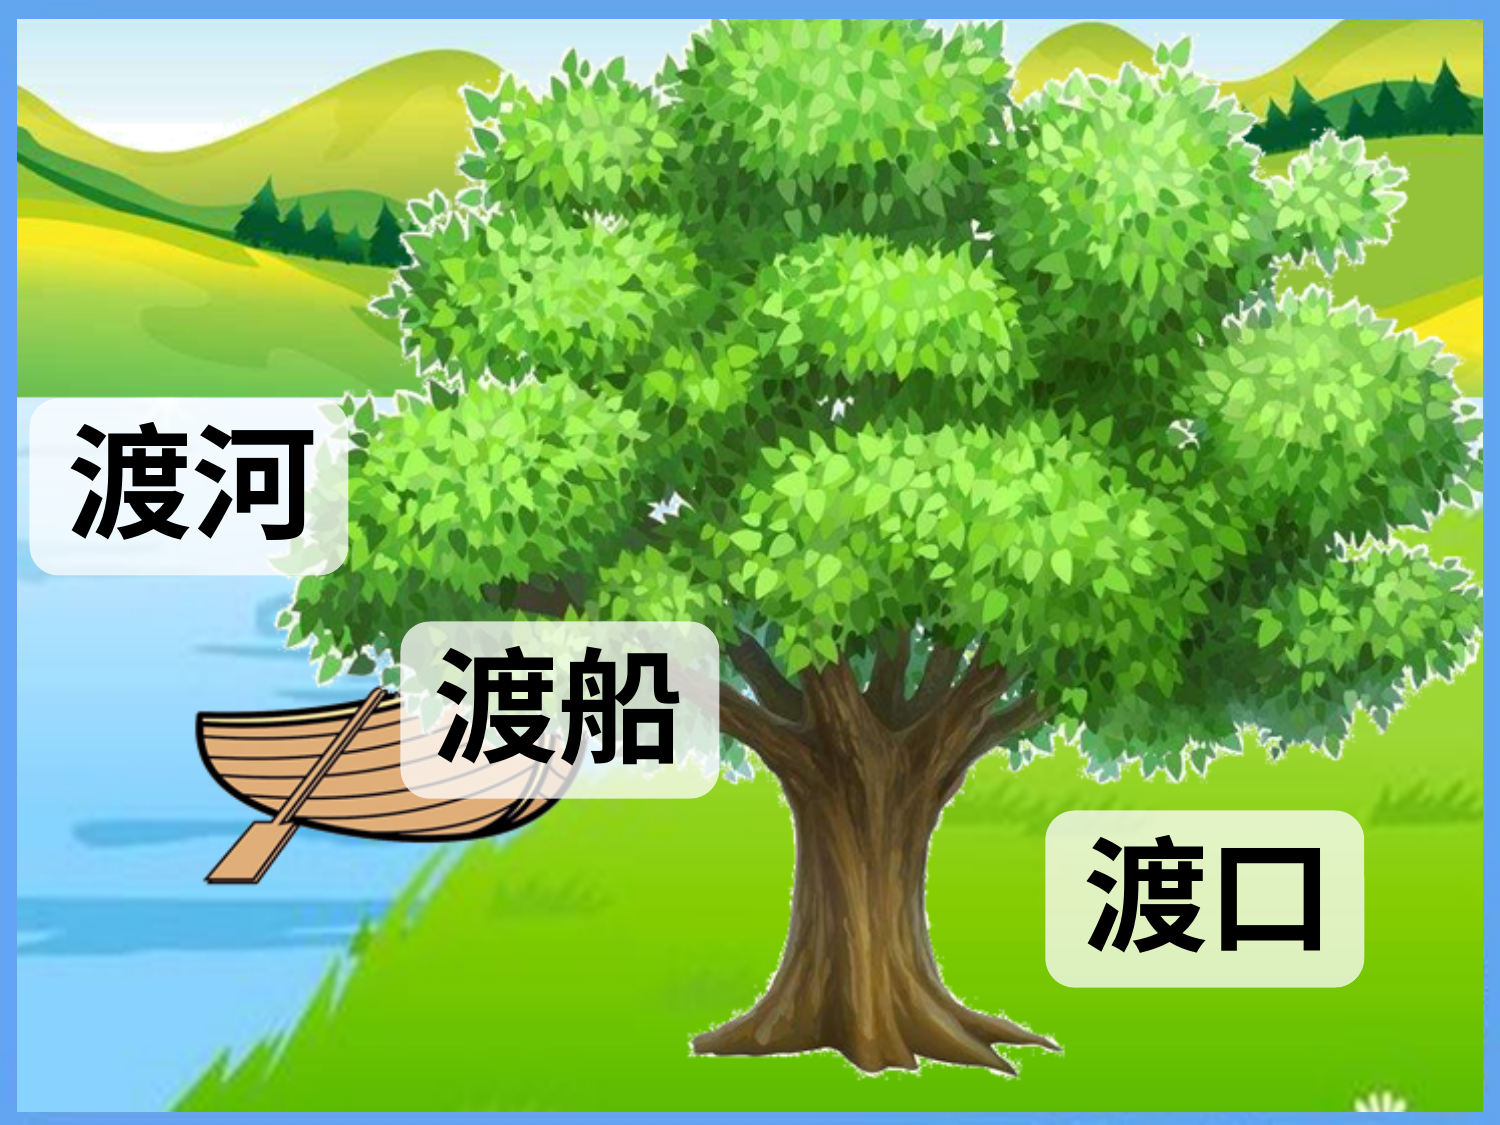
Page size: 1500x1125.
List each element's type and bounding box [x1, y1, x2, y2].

text_box [0, 396, 408, 576]
text_box [1009, 810, 1424, 988]
text_box [359, 621, 774, 799]
picture [0, 0, 1500, 1125]
